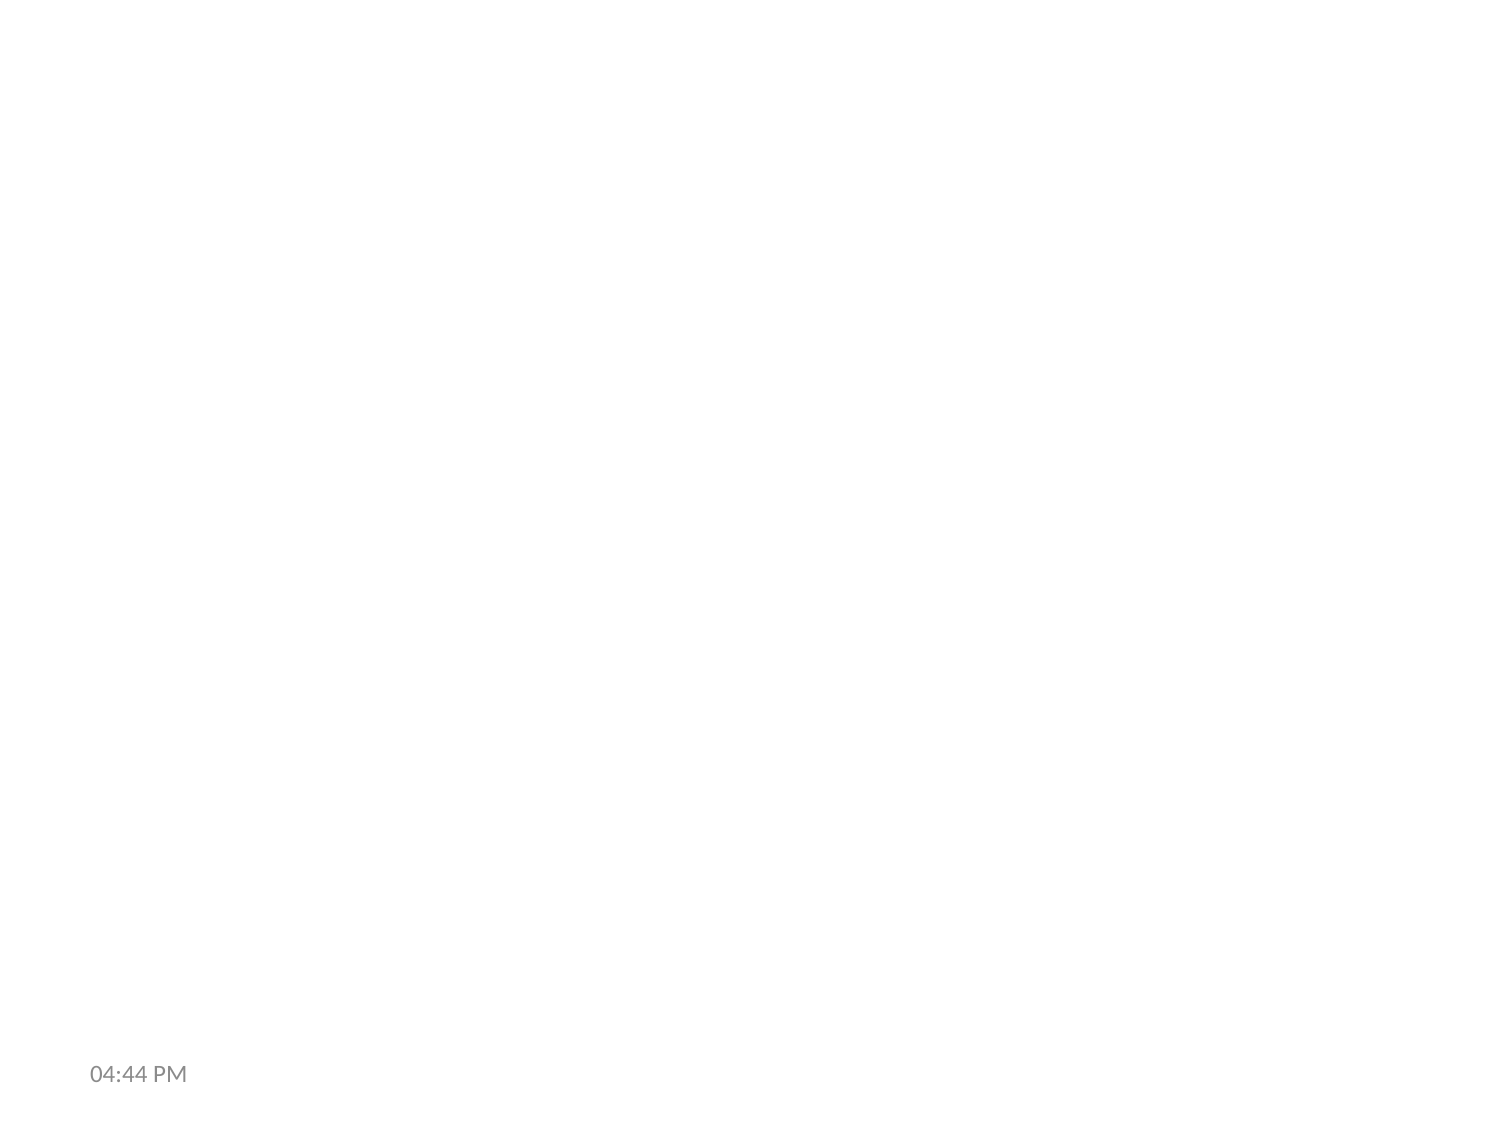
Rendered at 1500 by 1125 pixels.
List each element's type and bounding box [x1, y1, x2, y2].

slide_number [75, 1042, 425, 1103]
